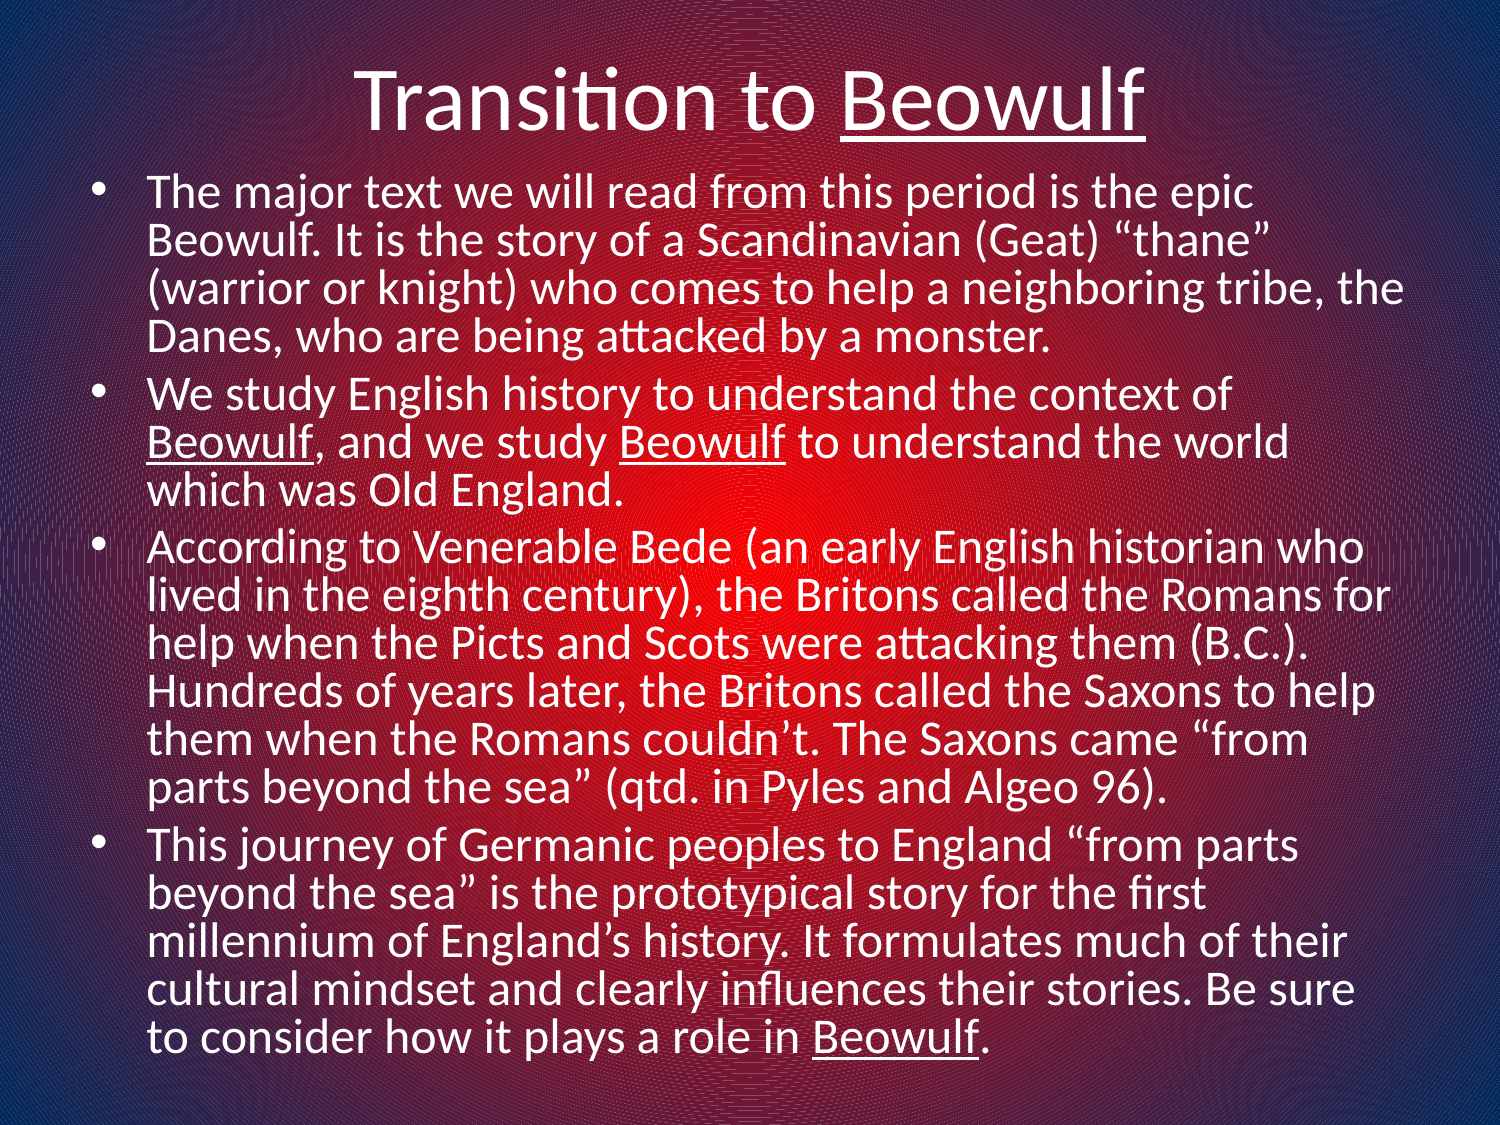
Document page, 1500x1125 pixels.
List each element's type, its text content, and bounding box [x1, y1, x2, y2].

list The major text we will read from this period is the epic Beowulf. It is the story of a Scandinavian (Geat) “thane” (warrior or knight) who comes to help a neighboring tribe, the Danes, who are being attacked by a monster. We study English history to understand the context of Beowulf, and we study Beowulf to understand the world which was Old England. According to Venerable Bede (an early English historian who lived in the eighth century), the Britons called the Romans for help when the Picts and Scots were attacking them (B.C.). Hundreds of years later, the Britons called the Saxons to help them when the Romans couldn’t. The Saxons came “from parts beyond the sea” (qtd. in Pyles and Algeo 96). This journey of Germanic peoples to England “from parts beyond the sea” is the prototypical story for the first millennium of England’s history. It formulates much of their cultural mindset and clearly influences their stories. Be sure to consider how it plays a role in Beowulf. [75, 162, 1425, 1100]
title Transition to Beowulf [75, 24, 1425, 162]
